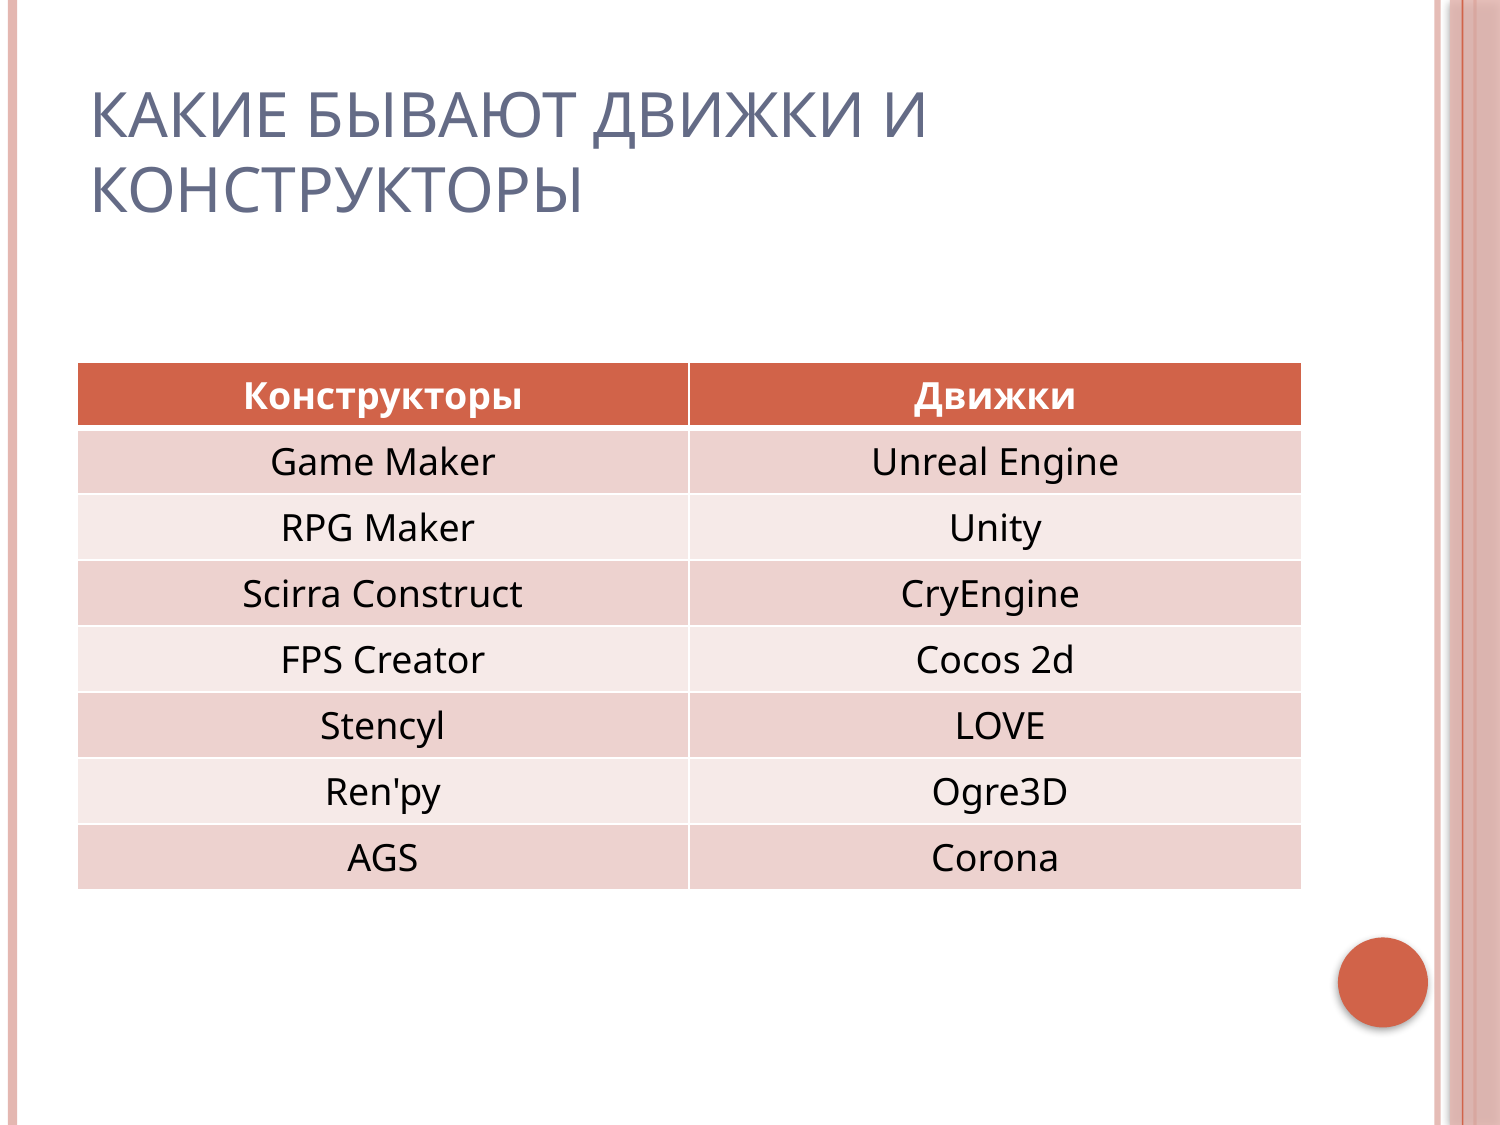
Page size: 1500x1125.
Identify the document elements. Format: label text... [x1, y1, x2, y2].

table_cell FPS Creator [78, 627, 688, 691]
table_cell CryEngine [690, 561, 1301, 625]
title Какие бывают движки и конструкторы [75, 45, 1300, 233]
table_cell Ren'py [78, 759, 688, 823]
table_cell Scirra Construct [78, 561, 688, 625]
table_cell LOVE [690, 693, 1301, 757]
table_cell AGS [78, 825, 688, 889]
table_cell Game Maker [78, 431, 688, 493]
table_cell RPG Maker [78, 495, 688, 559]
table_header Движки [690, 363, 1301, 425]
table_cell Unity [690, 495, 1301, 559]
table_cell Corona [690, 825, 1301, 889]
table_cell Stencyl [78, 693, 688, 757]
table_cell Cocos 2d [690, 627, 1301, 691]
table_cell Ogre3D [690, 759, 1301, 823]
table_cell Unreal Engine [690, 431, 1301, 493]
table_header Конструкторы [78, 363, 688, 425]
